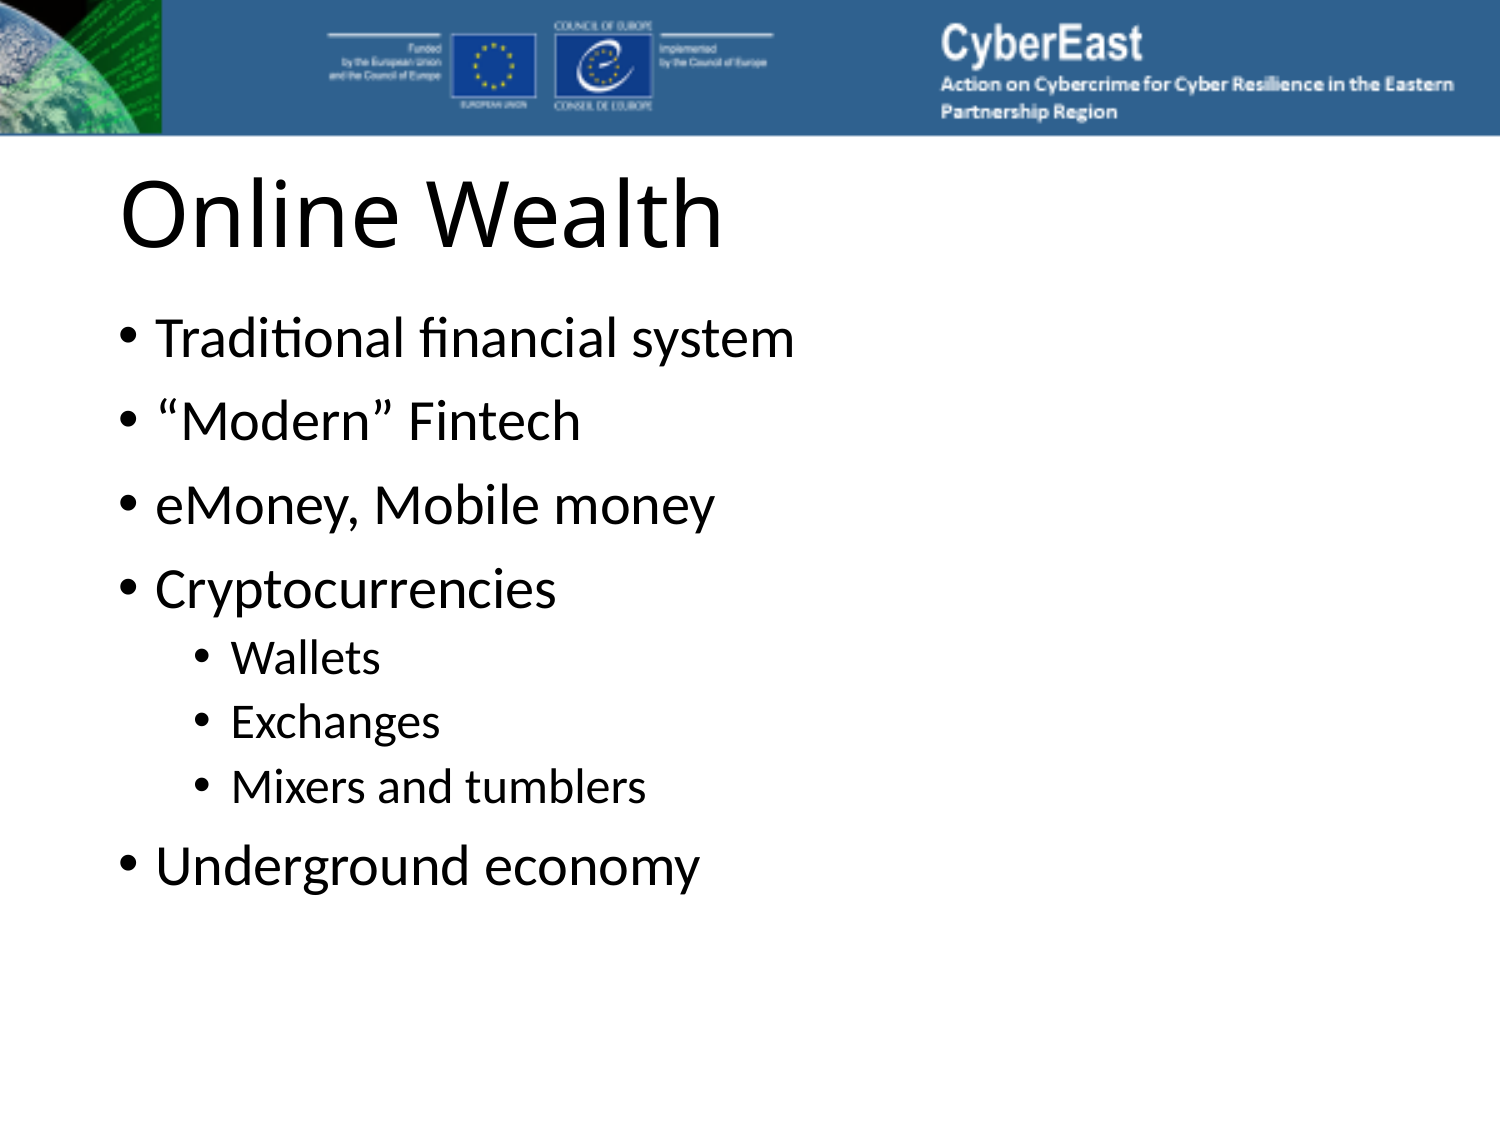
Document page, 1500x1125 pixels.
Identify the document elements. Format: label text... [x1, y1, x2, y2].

title Online Wealth [103, 59, 1397, 278]
list Traditional financial system “Modern” Fintech eMoney, Mobile money Cryptocurrencies Wallets Exchanges Mixers and tumblers Underground economy [103, 299, 1397, 1014]
picture [0, 0, 1500, 1125]
